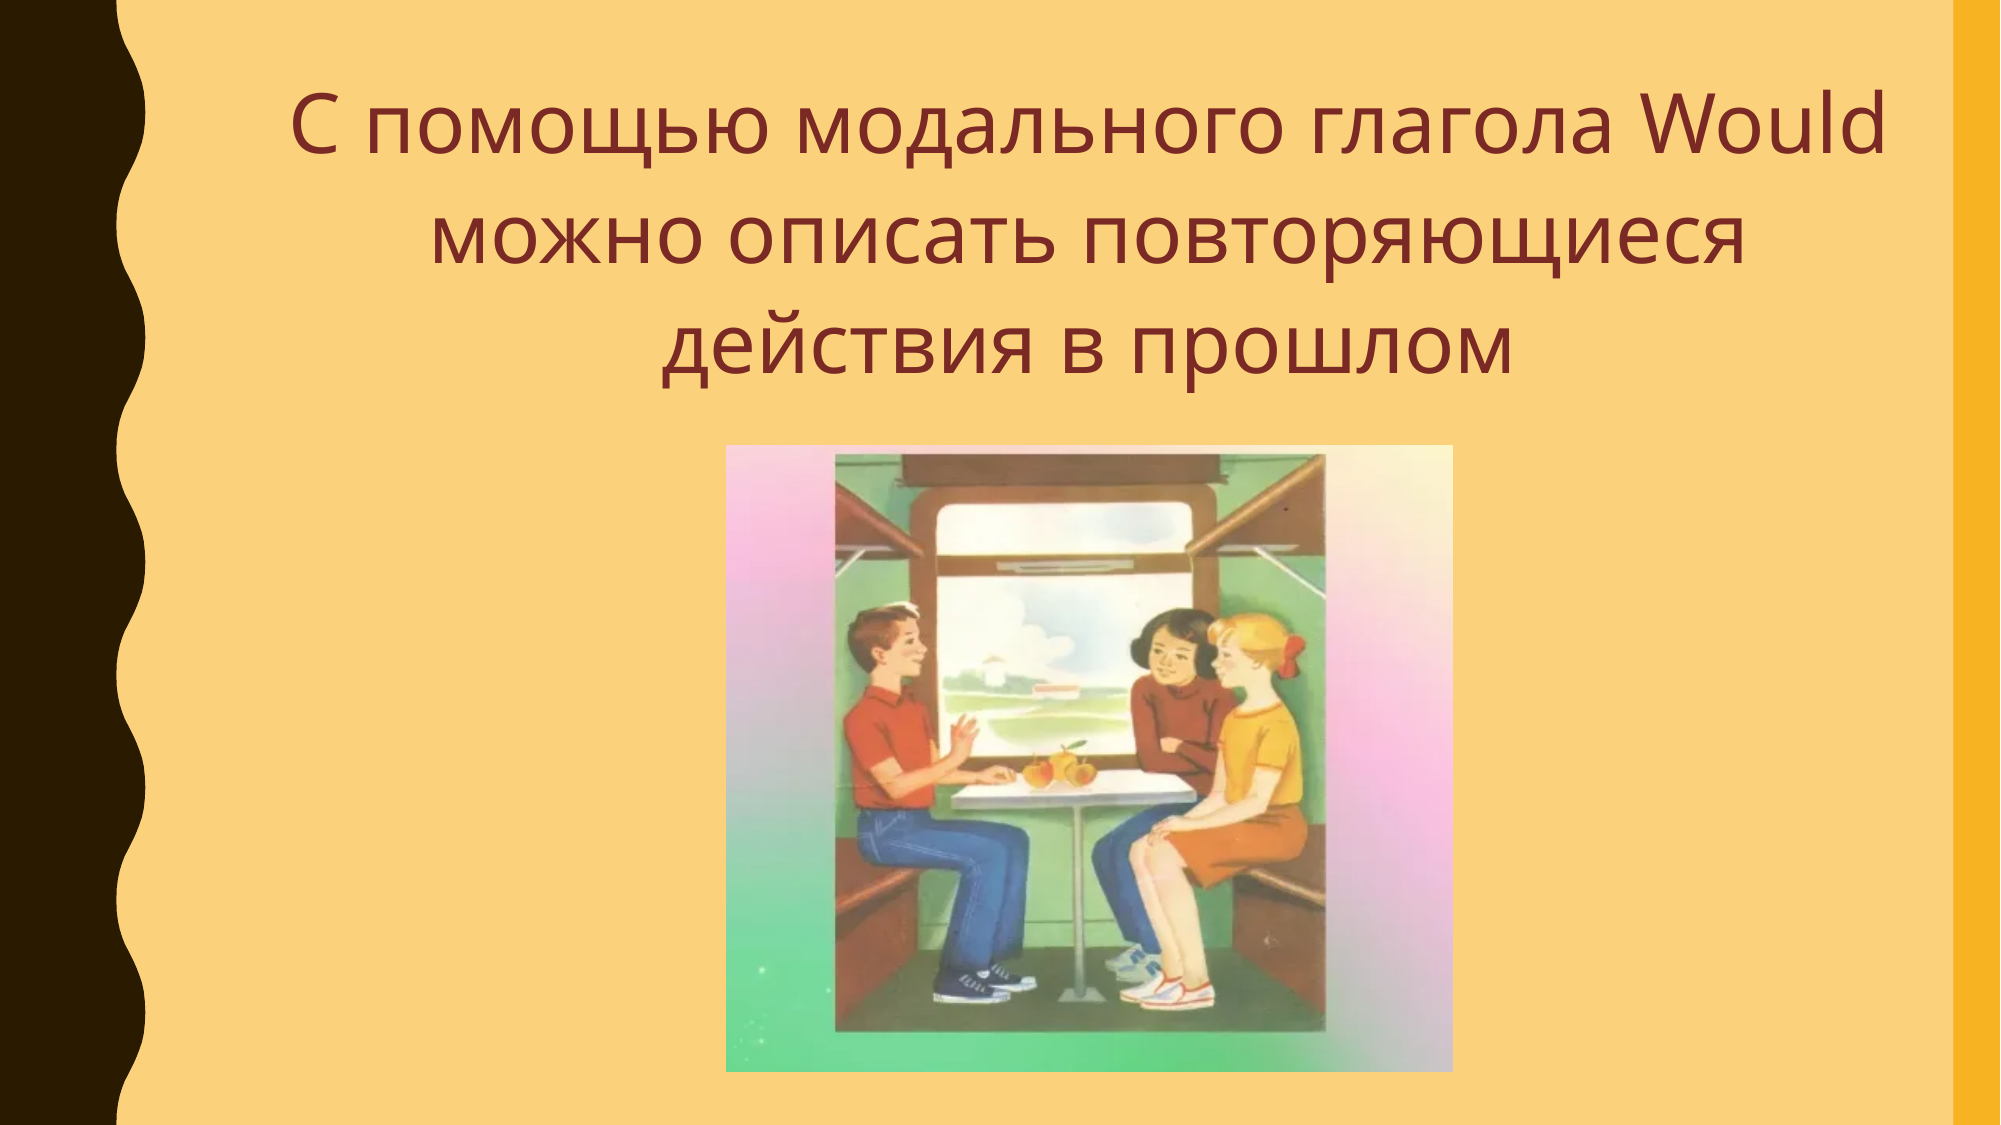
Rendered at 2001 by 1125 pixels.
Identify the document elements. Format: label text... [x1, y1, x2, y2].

list С помощью модального глагола Would можно описать повторяющиеся действия в прошлом [254, 52, 1925, 643]
picture [725, 445, 1453, 1073]
